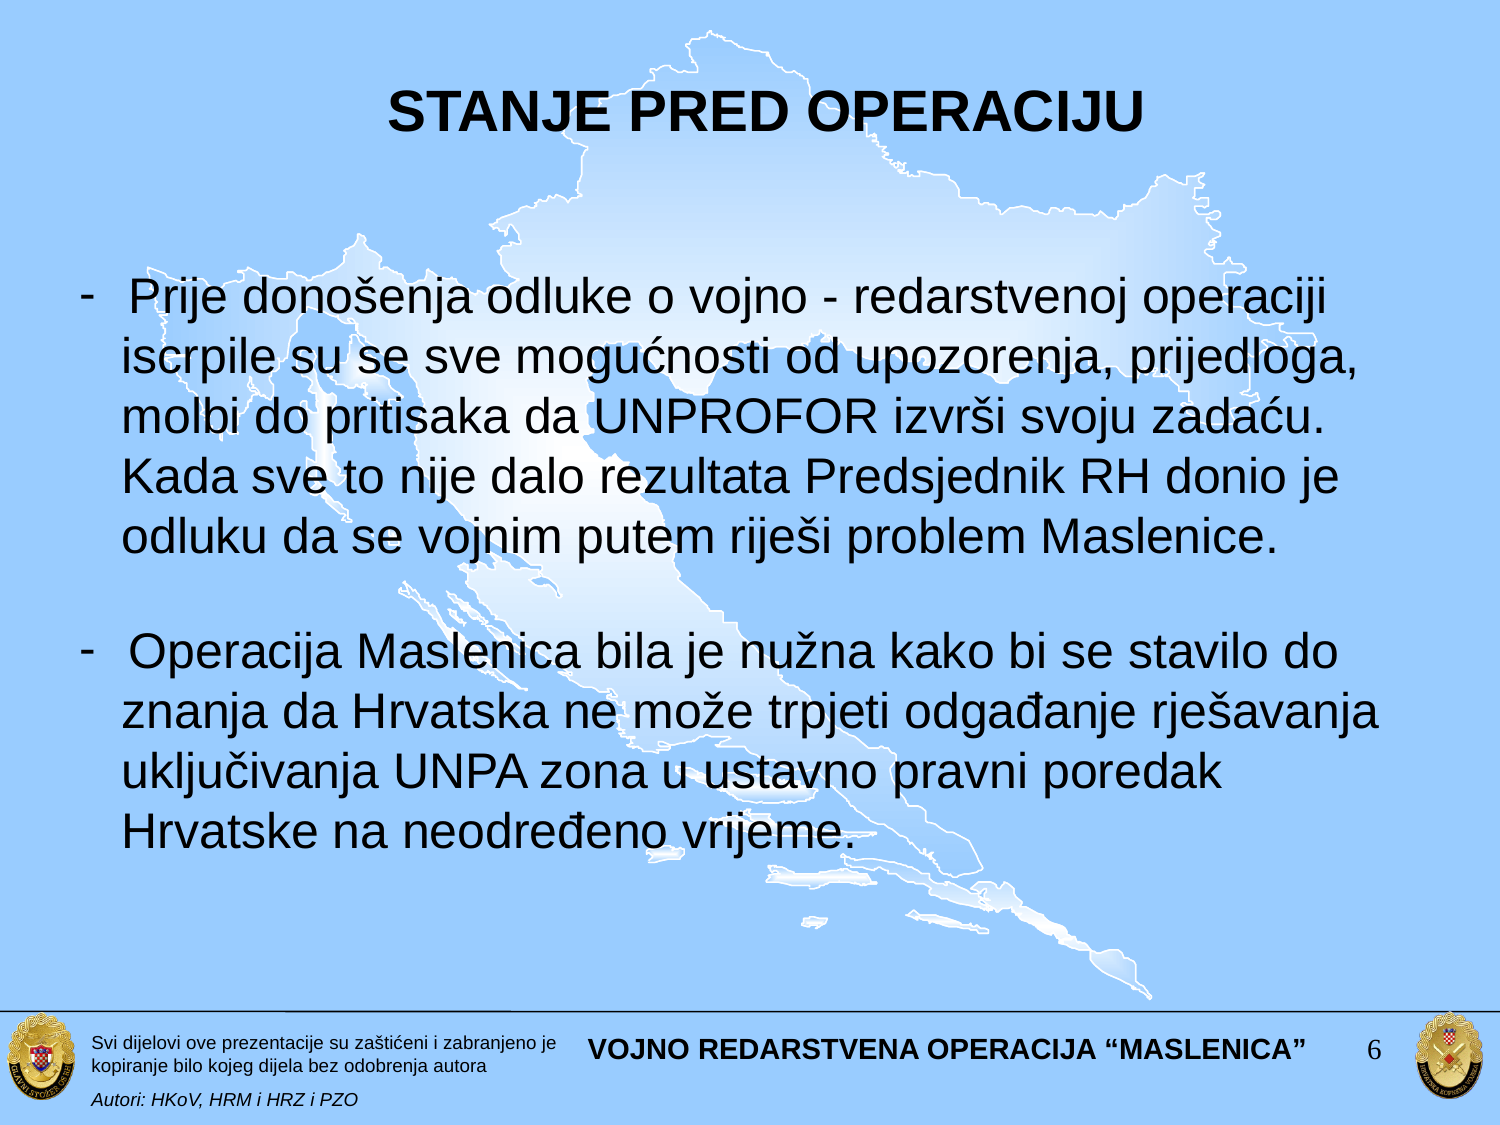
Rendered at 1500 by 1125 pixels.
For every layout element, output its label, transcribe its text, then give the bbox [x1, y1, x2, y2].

text_box Prije donošenja odluke o vojno - redarstvenoj operaciji iscrpile su se sve mogućnosti od upozorenja, prijedloga, molbi do pritisaka da UNPROFOR izvrši svoju zadaću. Kada sve to nije dalo rezultata Predsjednik RH donio je odluku da se vojnim putem riješi problem Maslenice. Operacija Maslenica bila je nužna kako bi se stavilo do znanja da Hrvatska ne može trpjeti odgađanje rješavanja uključivanja UNPA zona u ustavno pravni poredak Hrvatske na neodređeno vrijeme. [64, 255, 1459, 926]
picture [1415, 1011, 1483, 1099]
picture [7, 1012, 75, 1100]
footer VOJNO REDARSTVENA OPERACIJA “MASLENICA” [572, 1022, 1387, 1074]
text_box STANJE PRED OPERACIJU [312, 65, 1221, 152]
